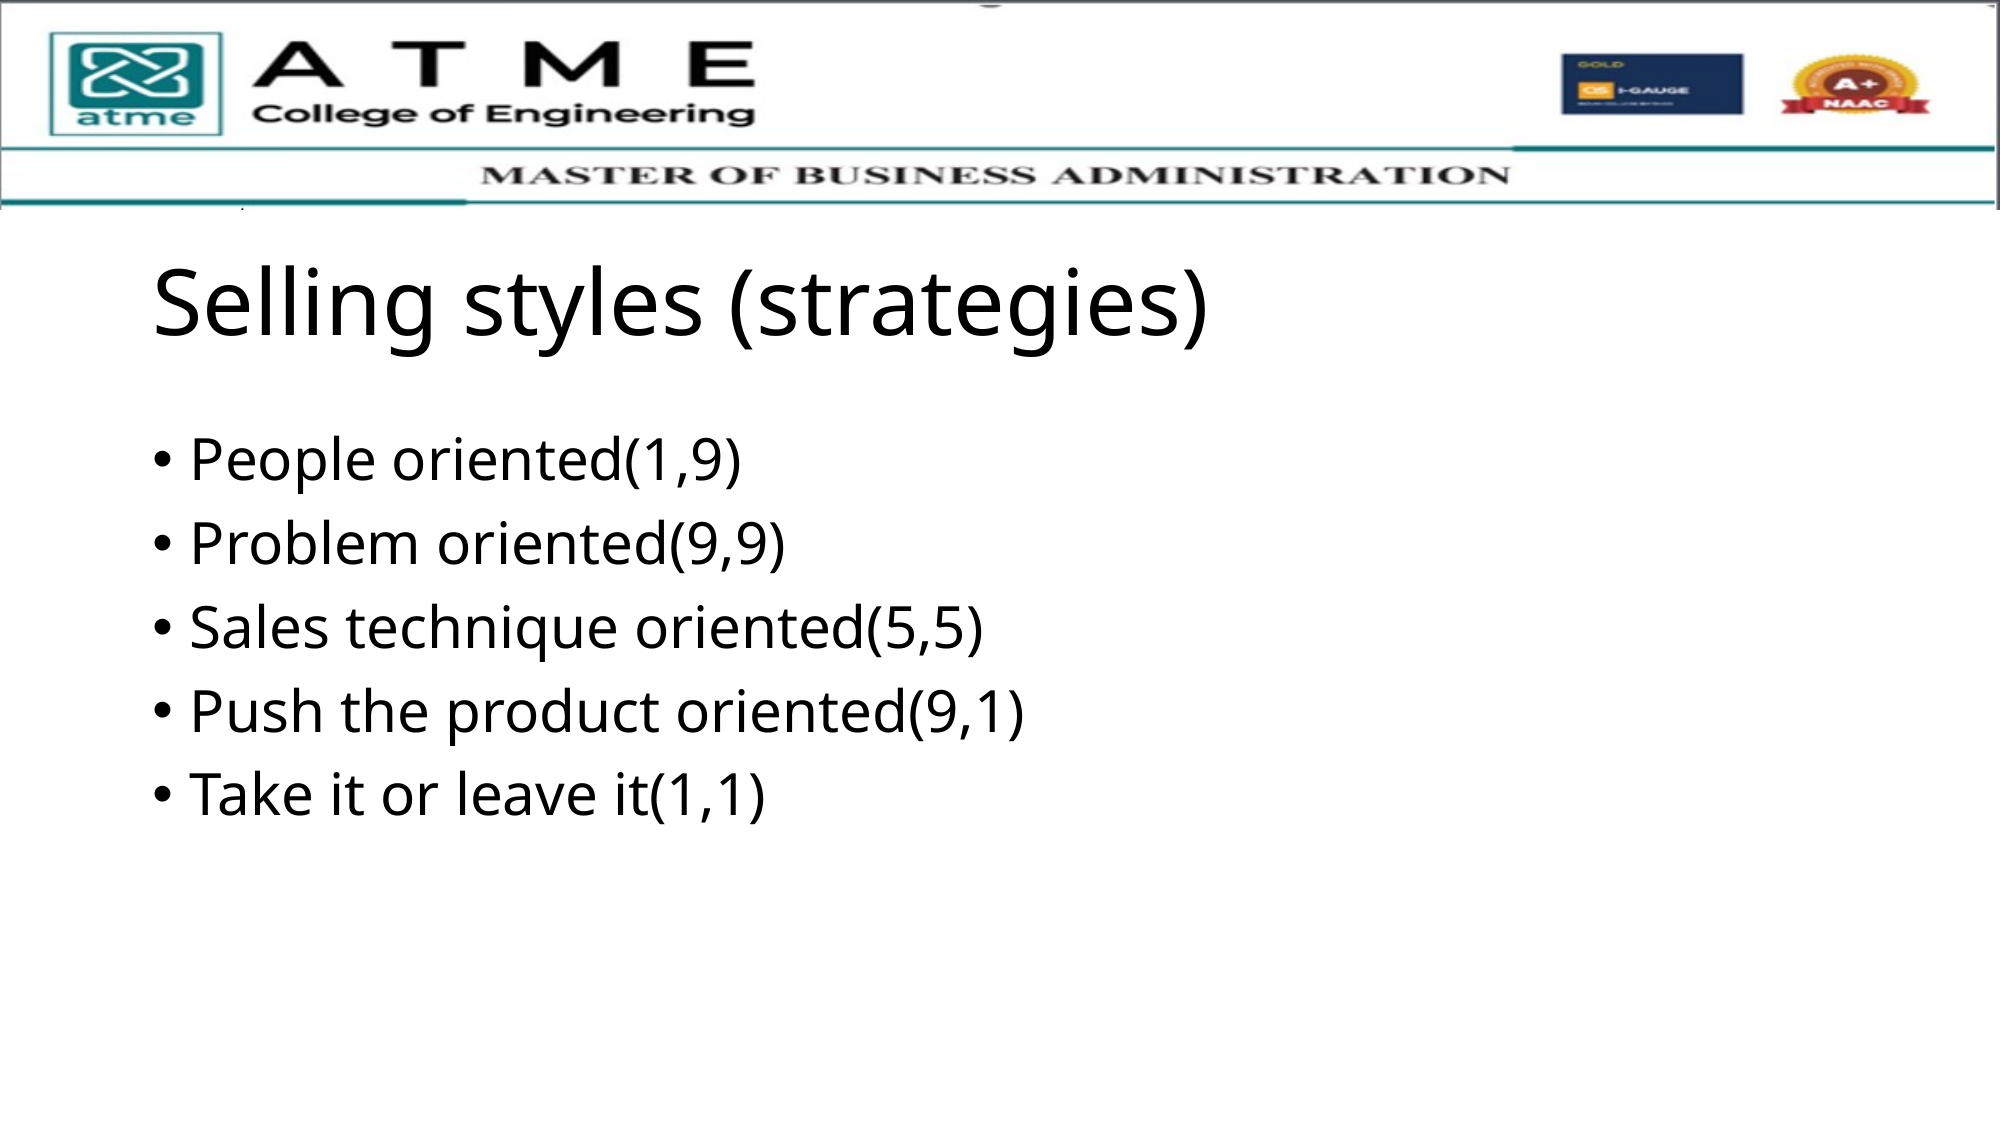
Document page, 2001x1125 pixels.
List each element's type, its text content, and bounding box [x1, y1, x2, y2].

title Selling styles (strategies) [137, 224, 1863, 388]
list People oriented(1,9) Problem oriented(9,9) Sales technique oriented(5,5) Push the product oriented(9,1) Take it or leave it(1,1) [137, 422, 1863, 1125]
picture [0, 0, 2000, 210]
